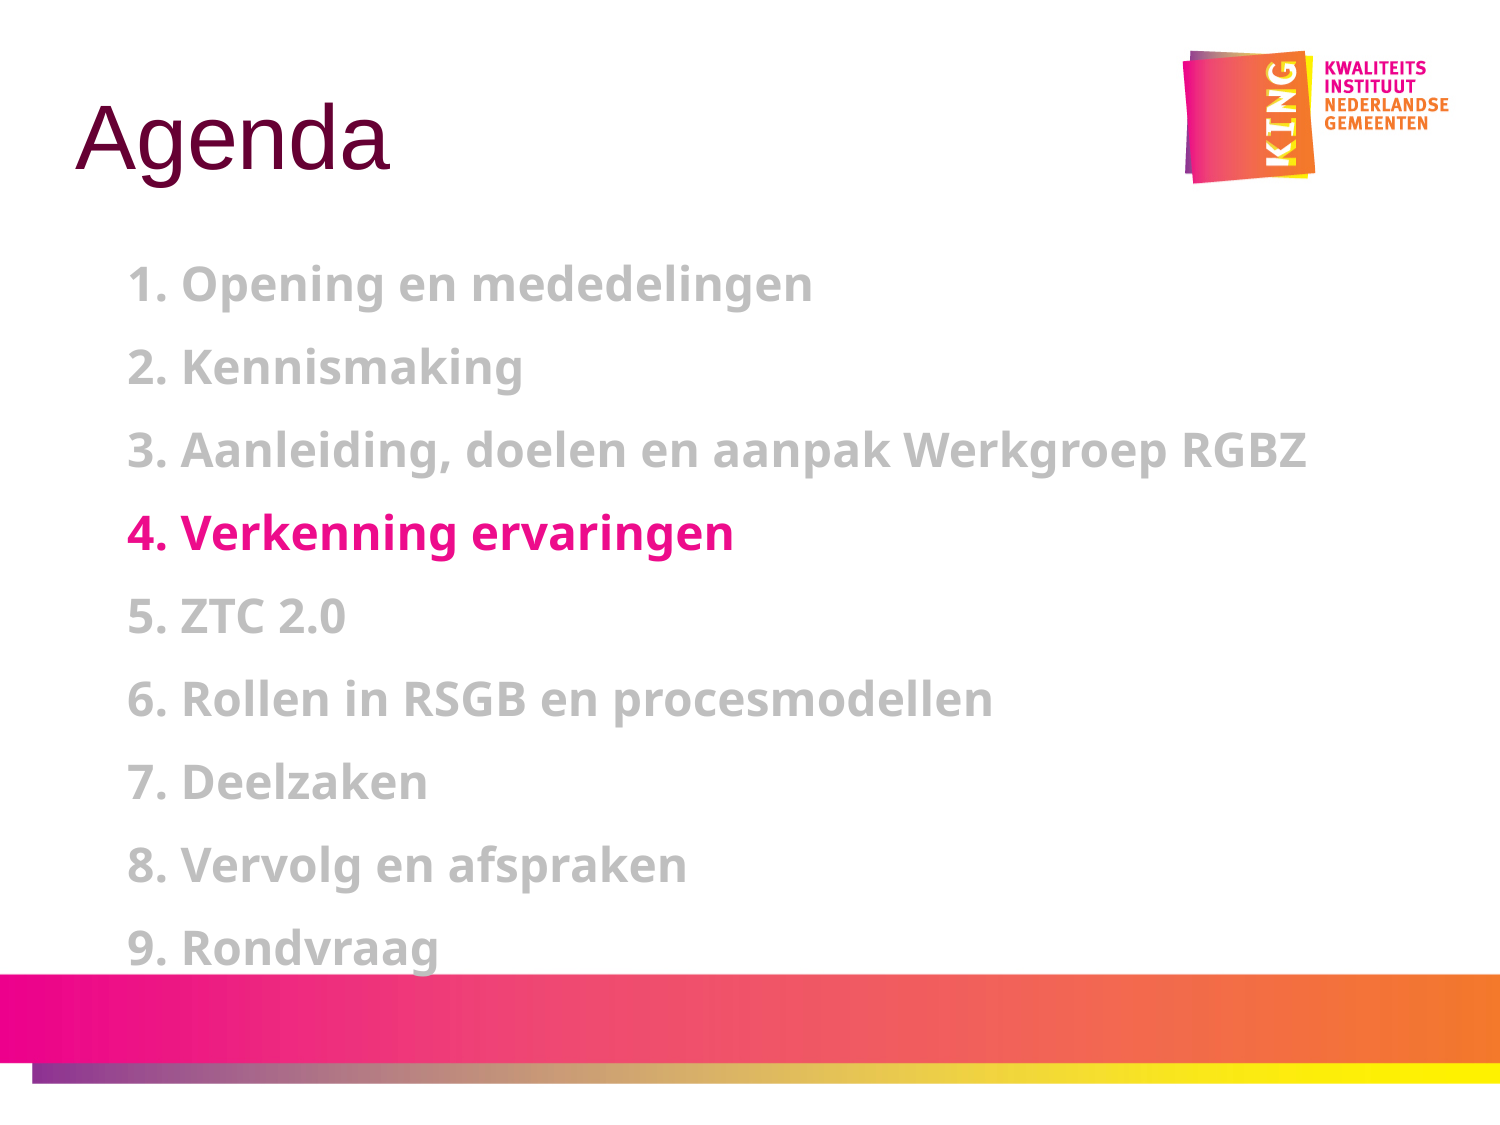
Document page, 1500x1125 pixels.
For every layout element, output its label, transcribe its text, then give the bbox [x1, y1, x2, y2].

picture [0, 0, 1500, 1125]
title Agenda [74, 44, 1425, 233]
list 1. Opening en mededelingen 2. Kennismaking 3. Aanleiding, doelen en aanpak Werkgroep RGBZ 4. Verkenning ervaringen 5. ZTC 2.0 6. Rollen in RSGB en procesmodellen 7. Deelzaken 8. Vervolg en afspraken 9. Rondvraag [111, 245, 1500, 989]
